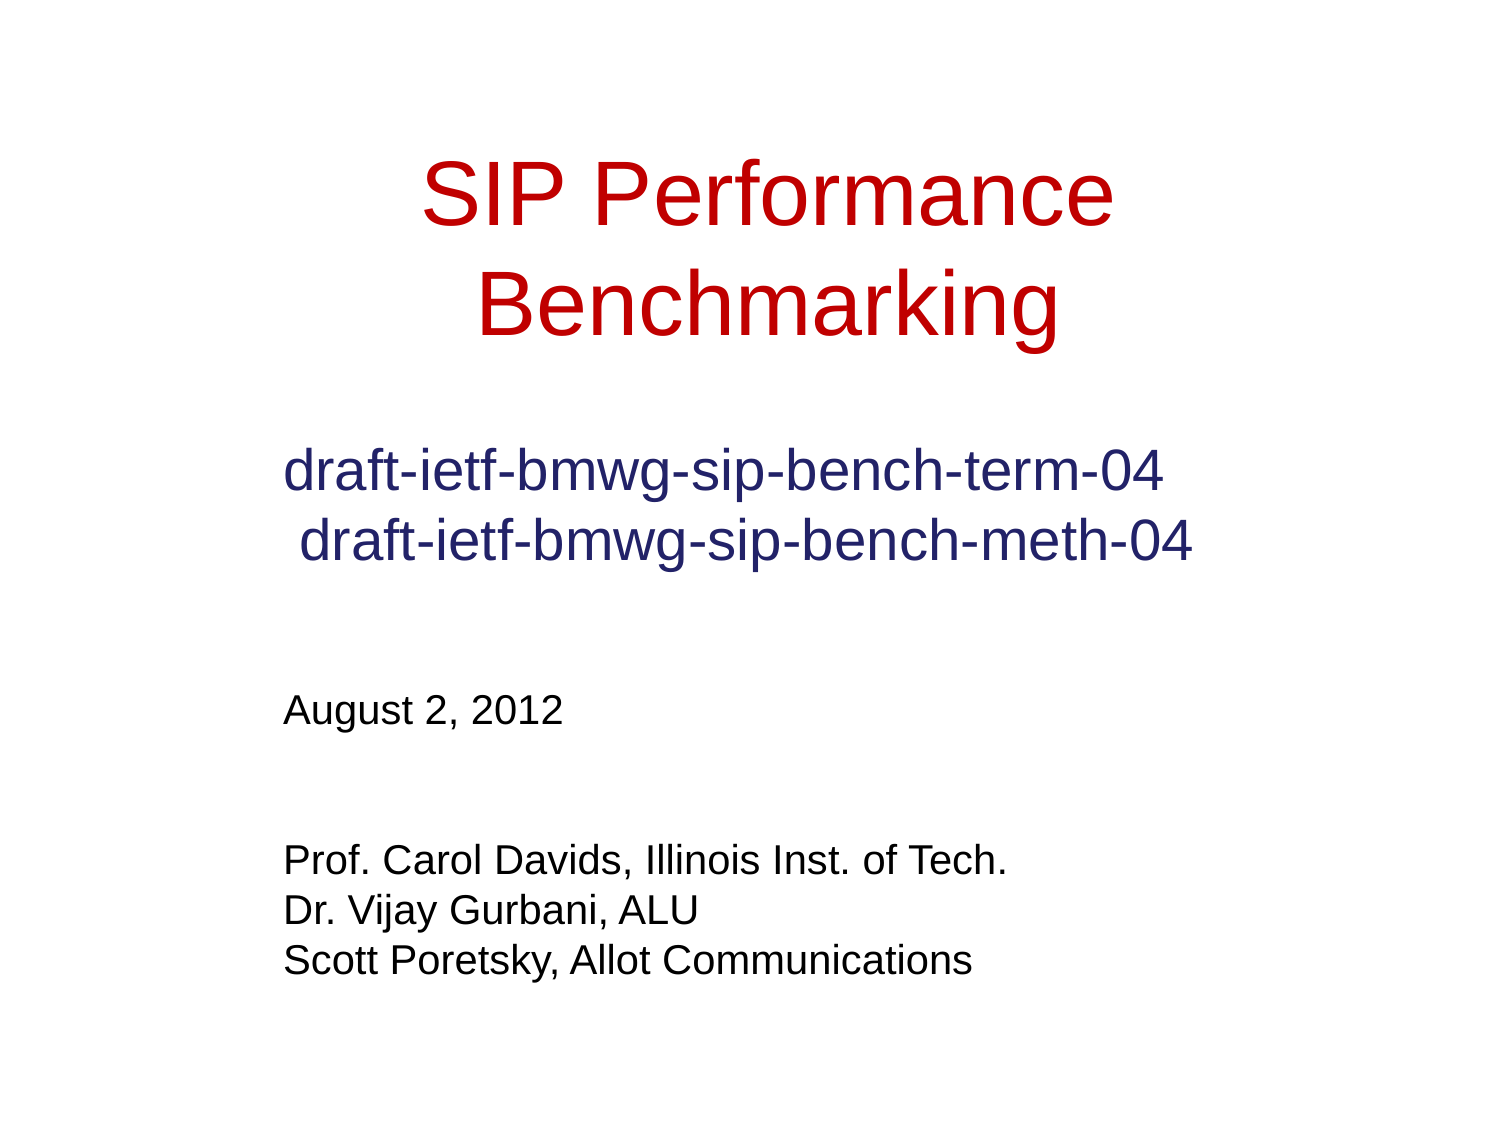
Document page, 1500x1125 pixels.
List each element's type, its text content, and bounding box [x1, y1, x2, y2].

text_box draft-ietf-bmwg-sip-bench-term-04 draft-ietf-bmwg-sip-bench-meth-04 August 2, 2012 Prof. Carol Davids, Illinois Inst. of Tech. Dr. Vijay Gurbani, ALU Scott Poretsky, Allot Communications [268, 416, 1273, 999]
title SIP Performance Benchmarking [131, 70, 1407, 418]
